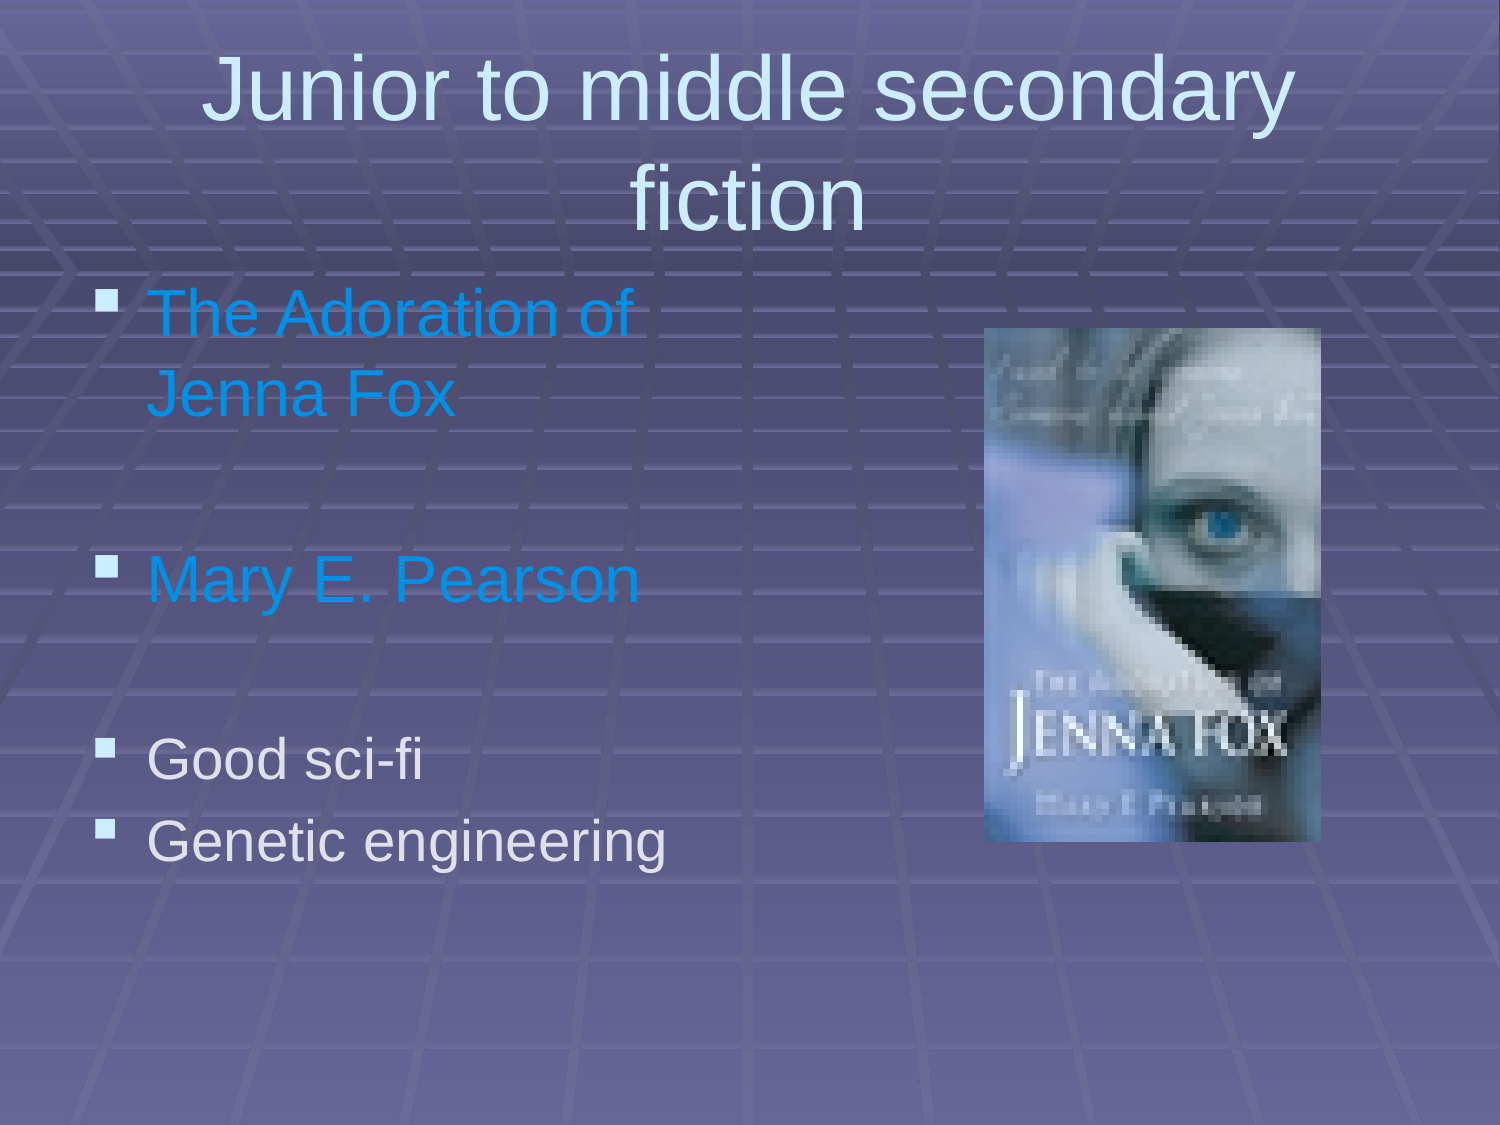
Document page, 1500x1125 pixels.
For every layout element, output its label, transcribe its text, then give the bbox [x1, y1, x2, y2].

title Junior to middle secondary fiction [74, 44, 1425, 233]
list The Adoration of Jenna Fox Mary E. Pearson Good sci-fi Genetic engineering [74, 261, 738, 1001]
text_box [984, 327, 1321, 843]
